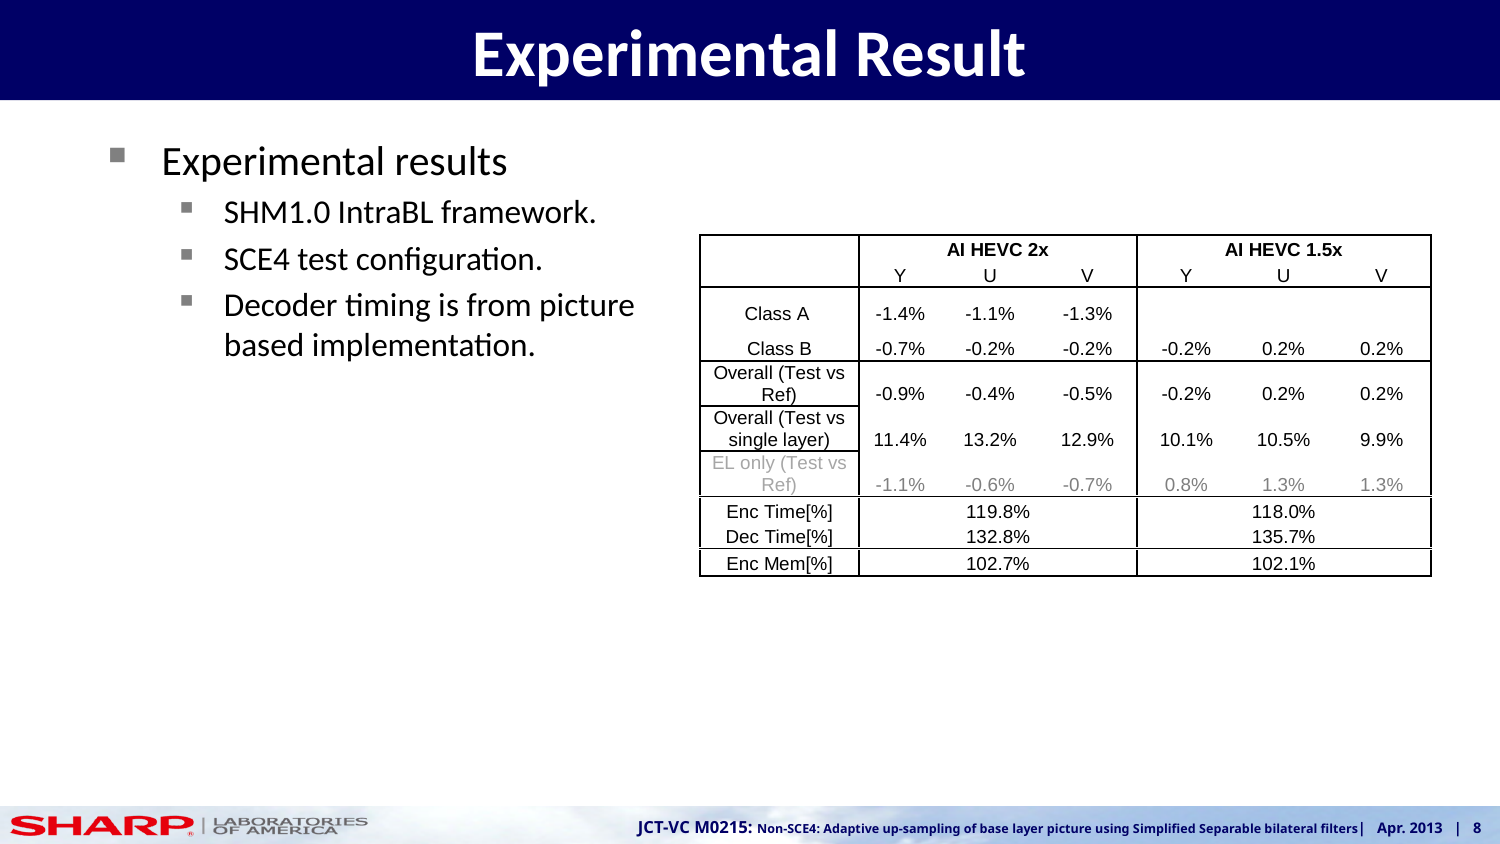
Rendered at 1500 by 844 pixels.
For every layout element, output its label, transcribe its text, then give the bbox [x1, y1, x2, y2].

picture [687, 234, 1500, 618]
title Experimental Result [17, 0, 1484, 101]
picture [0, 806, 1500, 844]
list Experimental results SHM1.0 IntraBL framework. SCE4 test configuration. Decoder timing is from picture based implementation. [93, 126, 688, 756]
